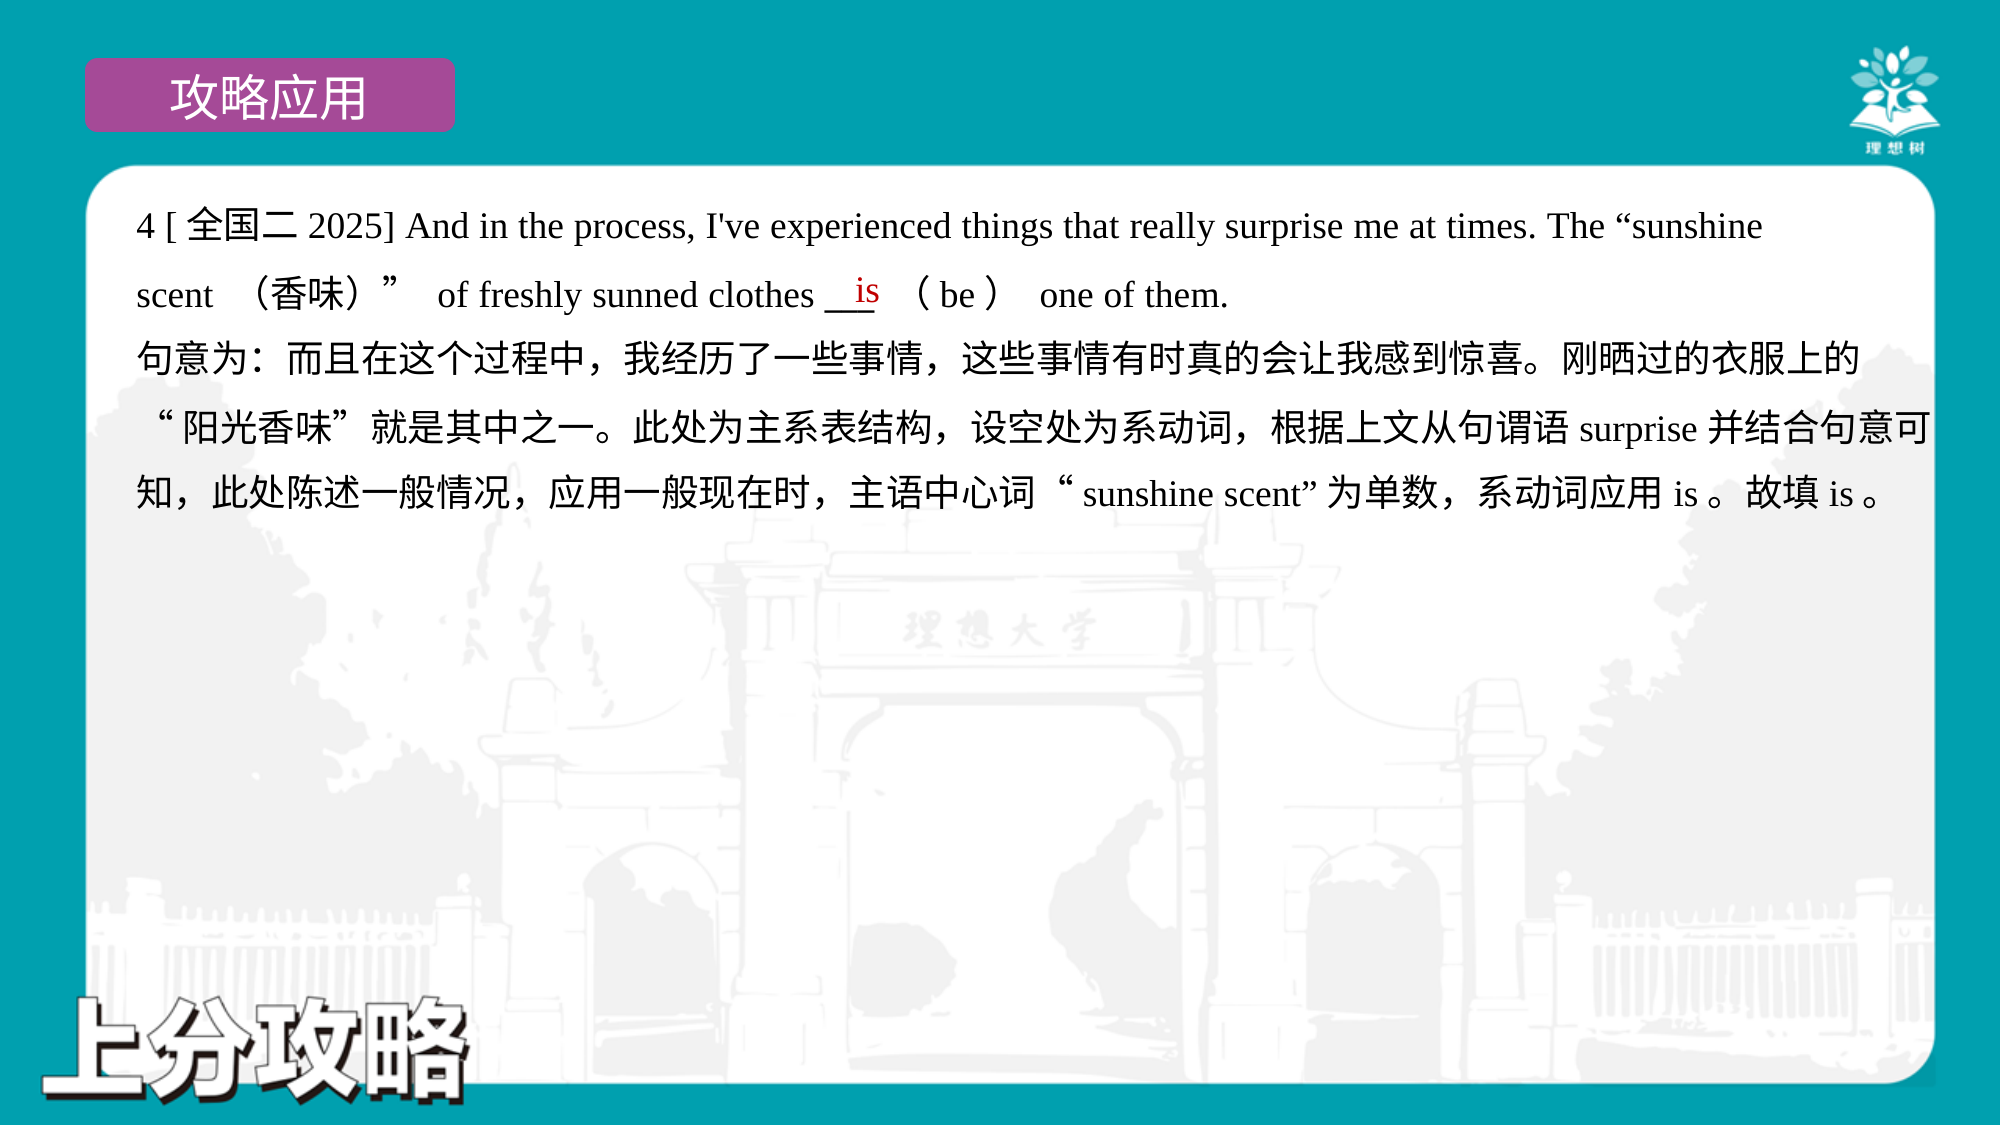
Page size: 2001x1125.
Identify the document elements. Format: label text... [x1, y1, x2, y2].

text_box is [841, 245, 894, 304]
text_box 句意为：而且在这个过程中，我经历了一些事情，这些事情有时真的会让我感到惊喜。刚晒过的衣服上的 “阳光香味”就是其中之一。此处为主系表结构，设空处为系动词，根据上文从句谓语surprise并结合句意可 知，此处陈述一般情况，应用一般现在时，主语中心词“sunshine scent”为单数，系动词应用is。故填is。 [136, 311, 1865, 507]
text_box 4 [全国二2025] And in the process, I've experienced things that really surprise me at times. The “sunshine scent （香味）” of freshly sunned clothes ___ （be） one of them. [136, 177, 1865, 304]
picture [0, 0, 2000, 1125]
